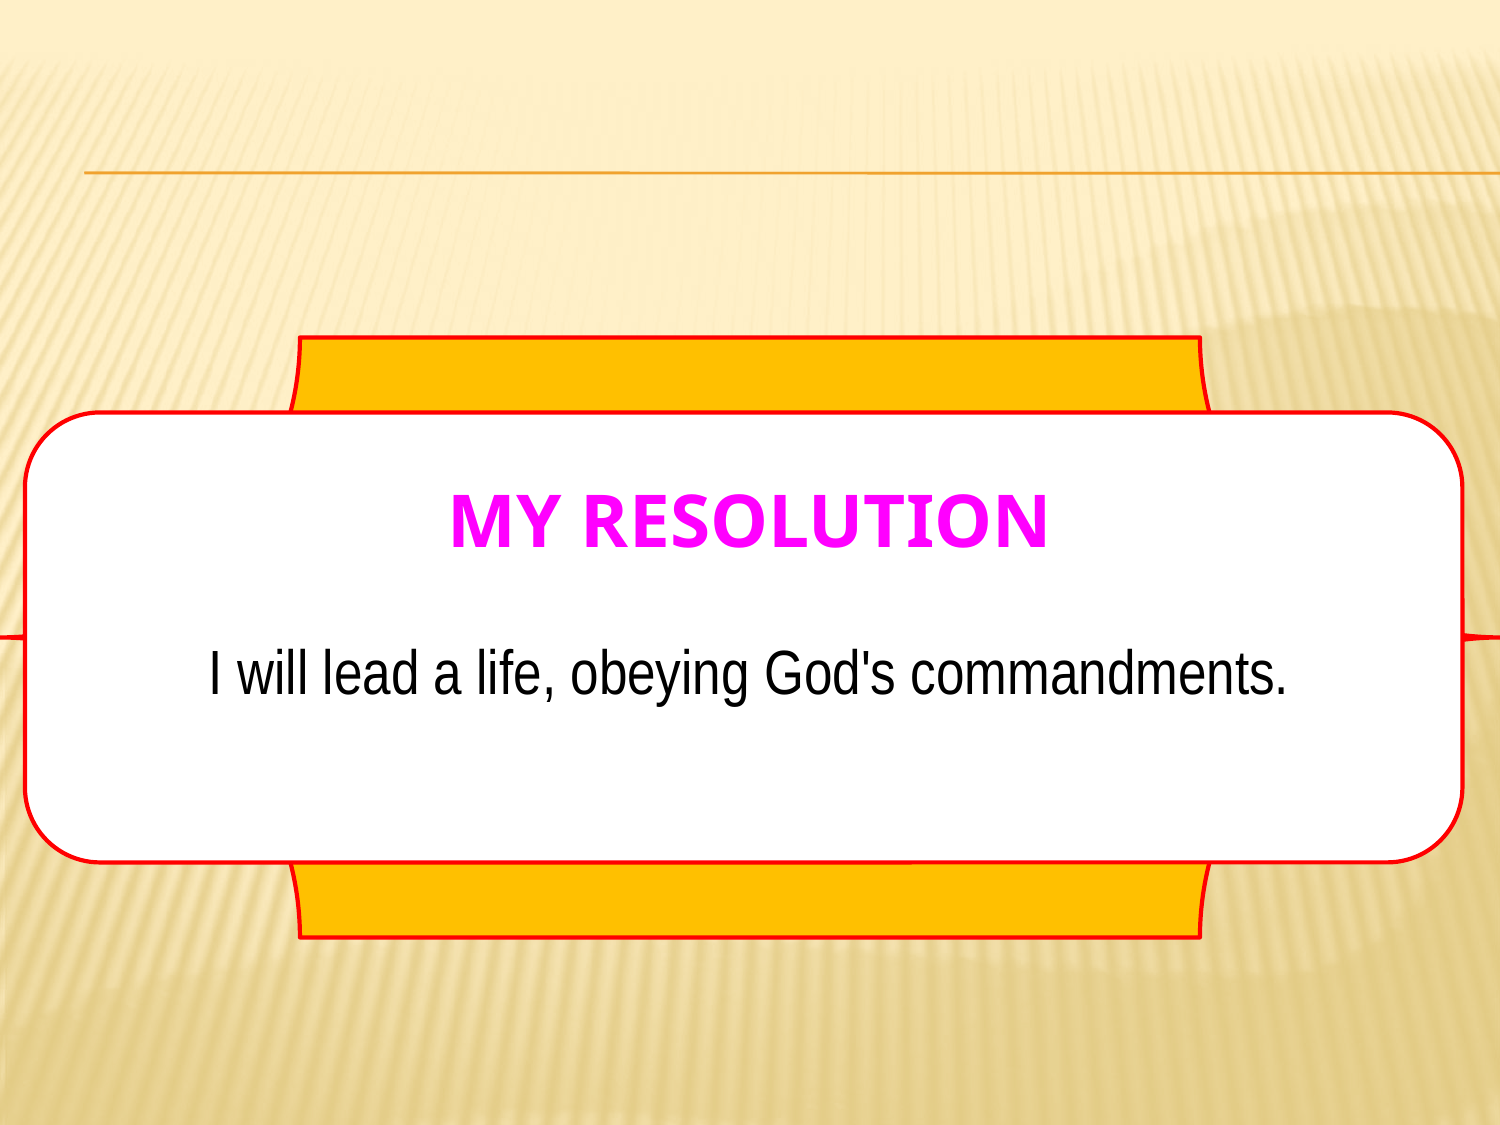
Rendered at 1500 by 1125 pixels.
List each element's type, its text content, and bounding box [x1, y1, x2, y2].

list I will lead a life, obeying God's commandments. [150, 624, 1350, 838]
text_box [288, 335, 1212, 410]
text_box [22, 600, 1465, 865]
text_box [0, 634, 22, 641]
title MY resolution [0, 437, 1500, 600]
text_box [288, 865, 1211, 940]
text_box [41, 410, 1446, 437]
text_box [1465, 633, 1500, 642]
